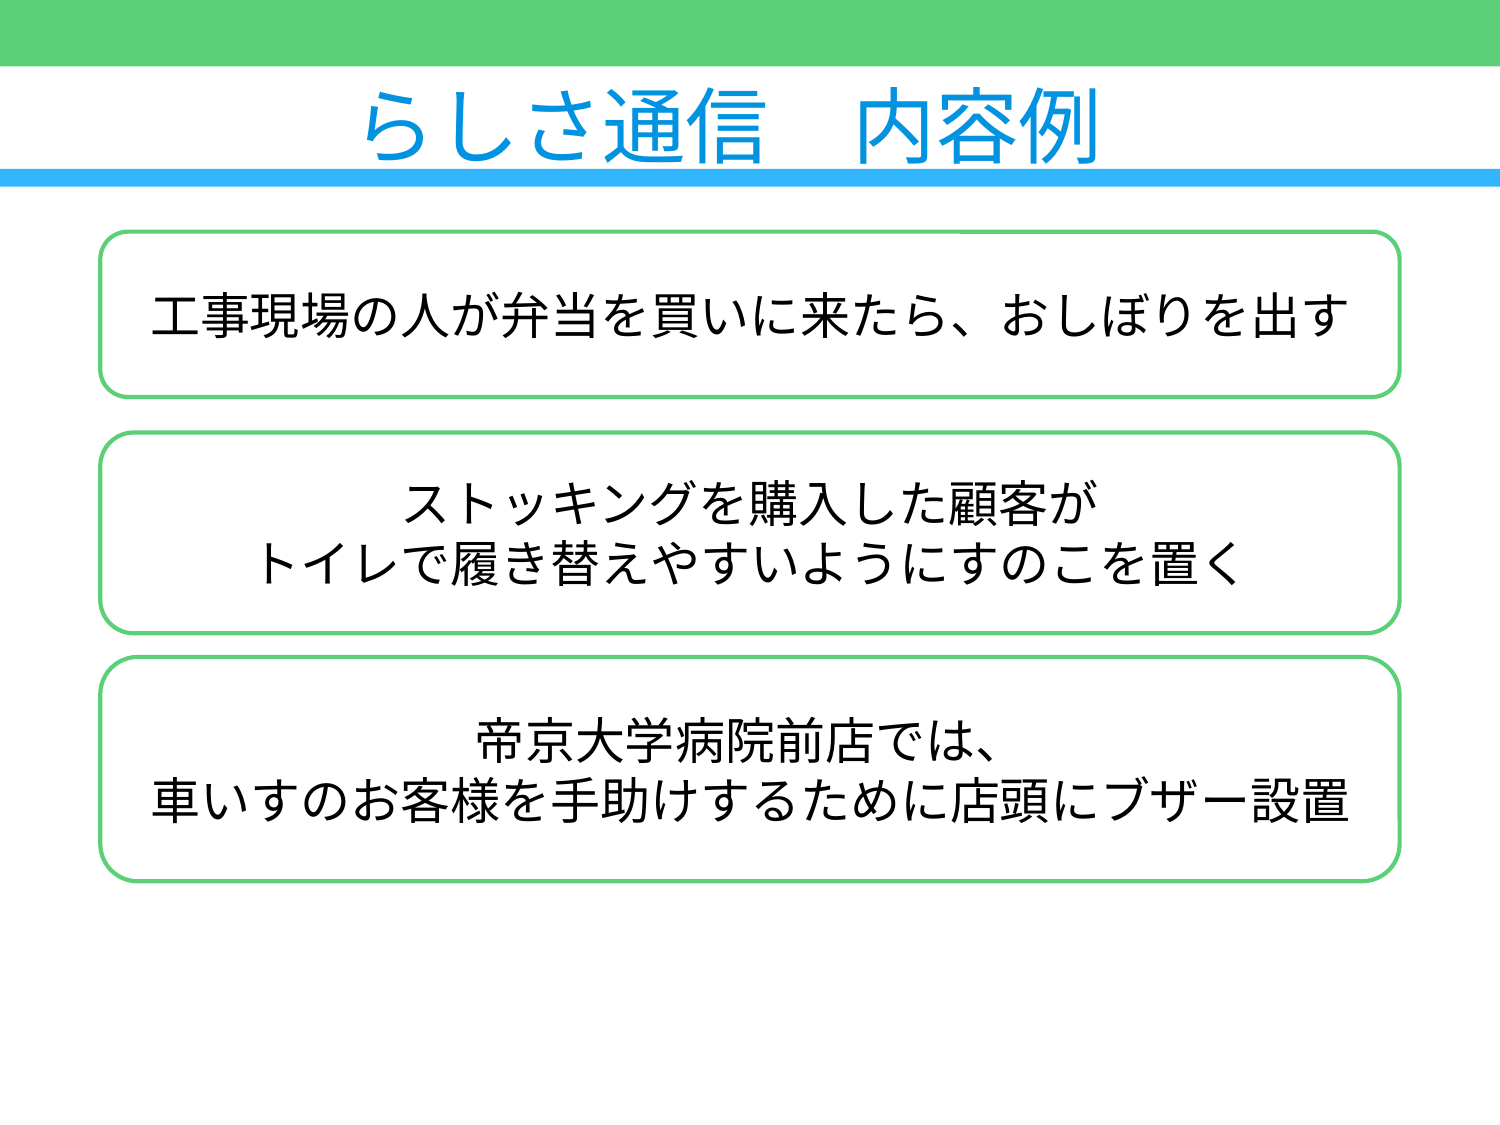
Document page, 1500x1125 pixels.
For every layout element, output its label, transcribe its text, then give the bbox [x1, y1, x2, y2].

text_box [0, 0, 1500, 68]
text_box 帝京大学病院前店では、 車いすのお客様を手助けするために店頭にブザー設置 [98, 654, 1402, 884]
text_box 工事現場の人が弁当を買いに来たら、おしぼりを出す [98, 229, 1402, 400]
text_box ストッキングを購入した顧客が トイレで履き替えやすいようにすのこを置く [98, 430, 1402, 636]
title らしさ通信 内容例 [64, 70, 1390, 167]
text_box [0, 167, 1500, 189]
